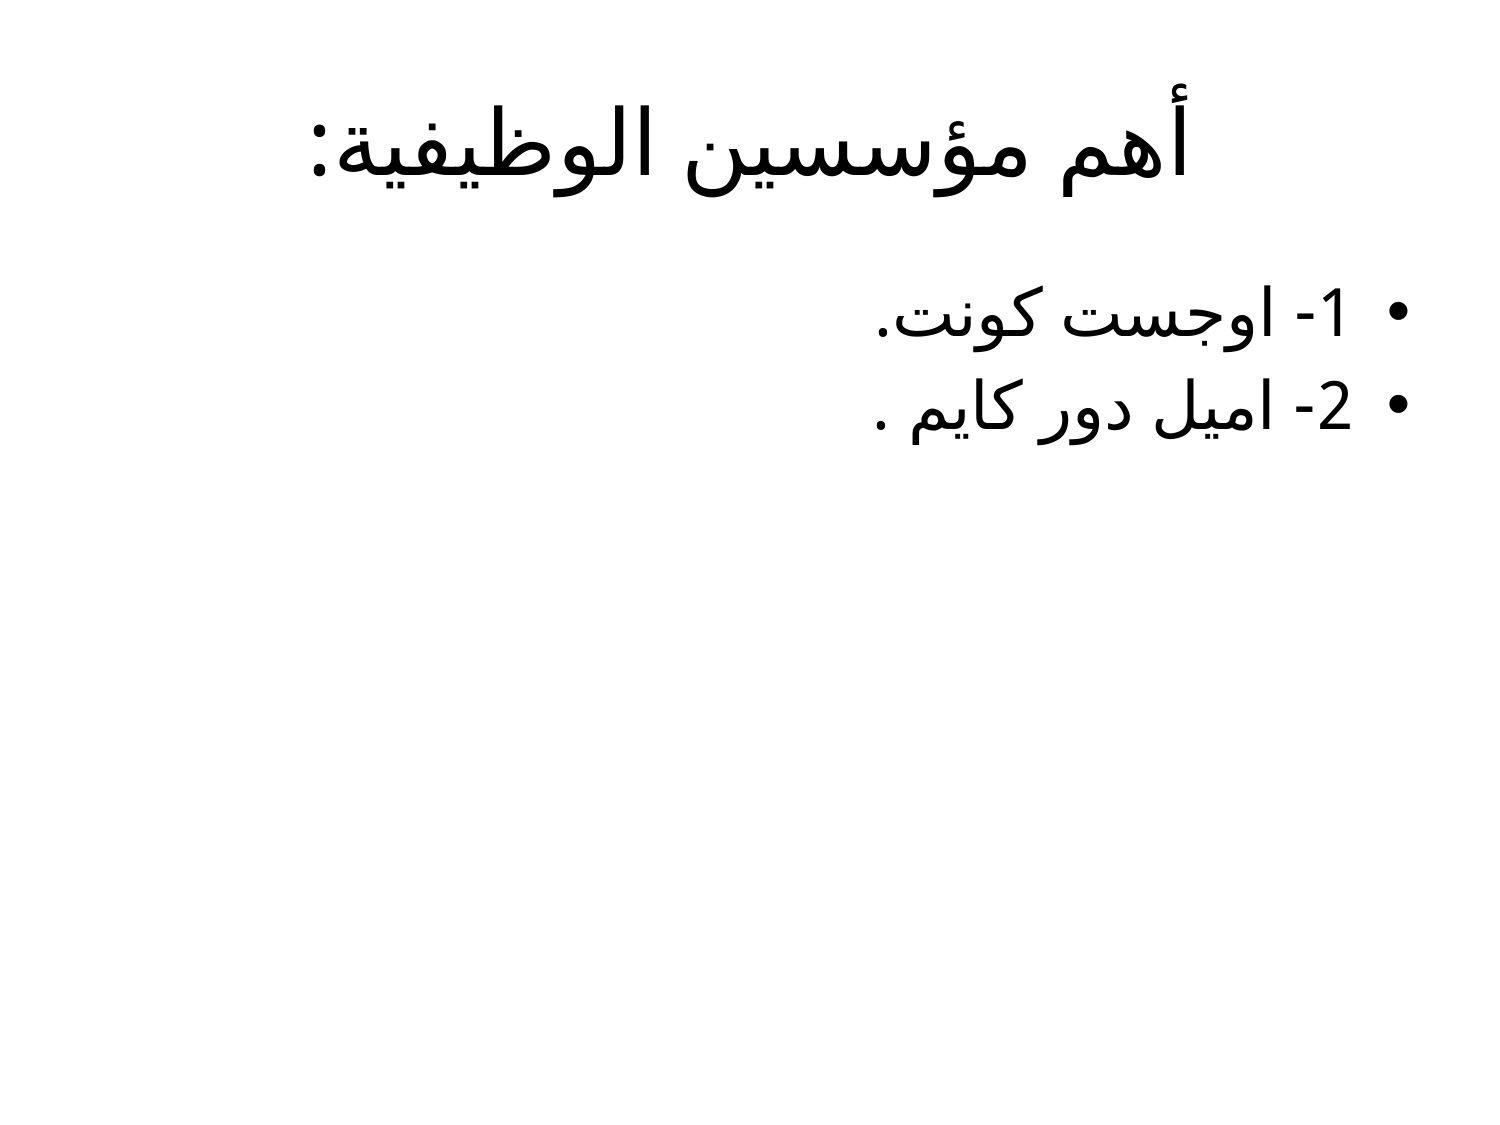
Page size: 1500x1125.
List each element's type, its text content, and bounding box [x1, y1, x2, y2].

list 1- اوجست كونت. 2- اميل دور كايم . [75, 262, 1425, 1005]
title أهم مؤسسين الوظيفية: [75, 45, 1425, 233]
